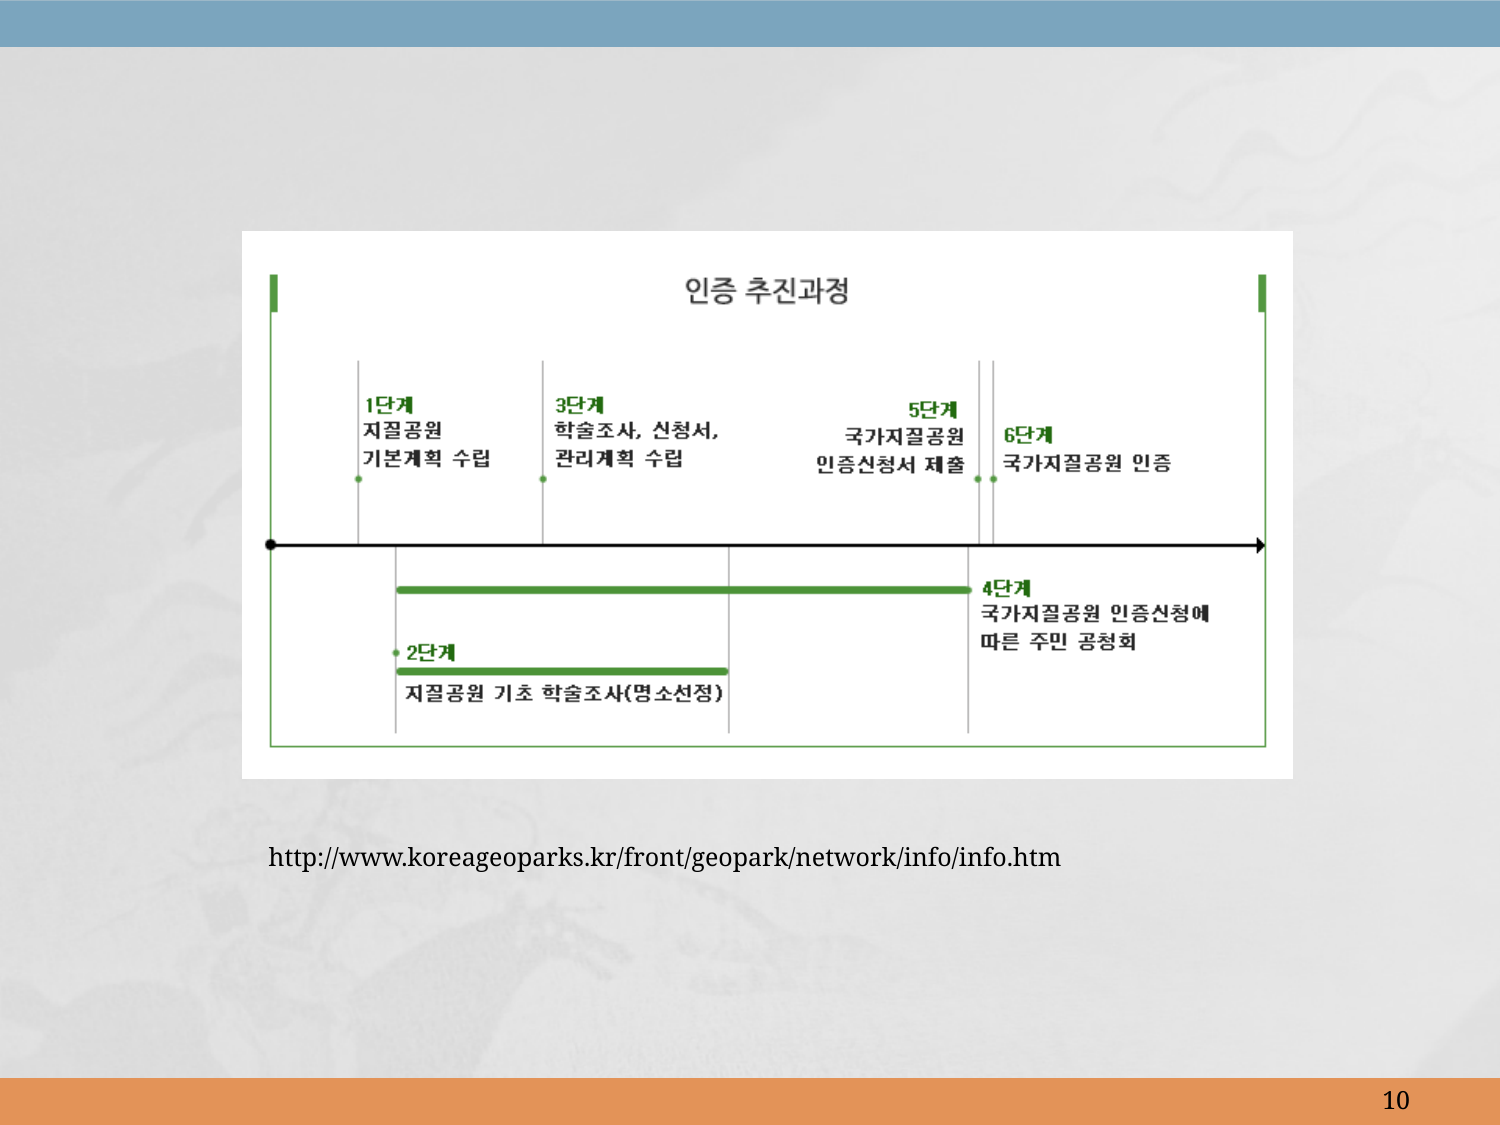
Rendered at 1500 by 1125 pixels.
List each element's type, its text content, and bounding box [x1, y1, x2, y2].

picture [241, 231, 1293, 779]
slide_number 10 [1074, 1078, 1425, 1125]
text_box http://www.koreageoparks.kr/front/geopark/network/info/info.htm [253, 834, 1220, 879]
